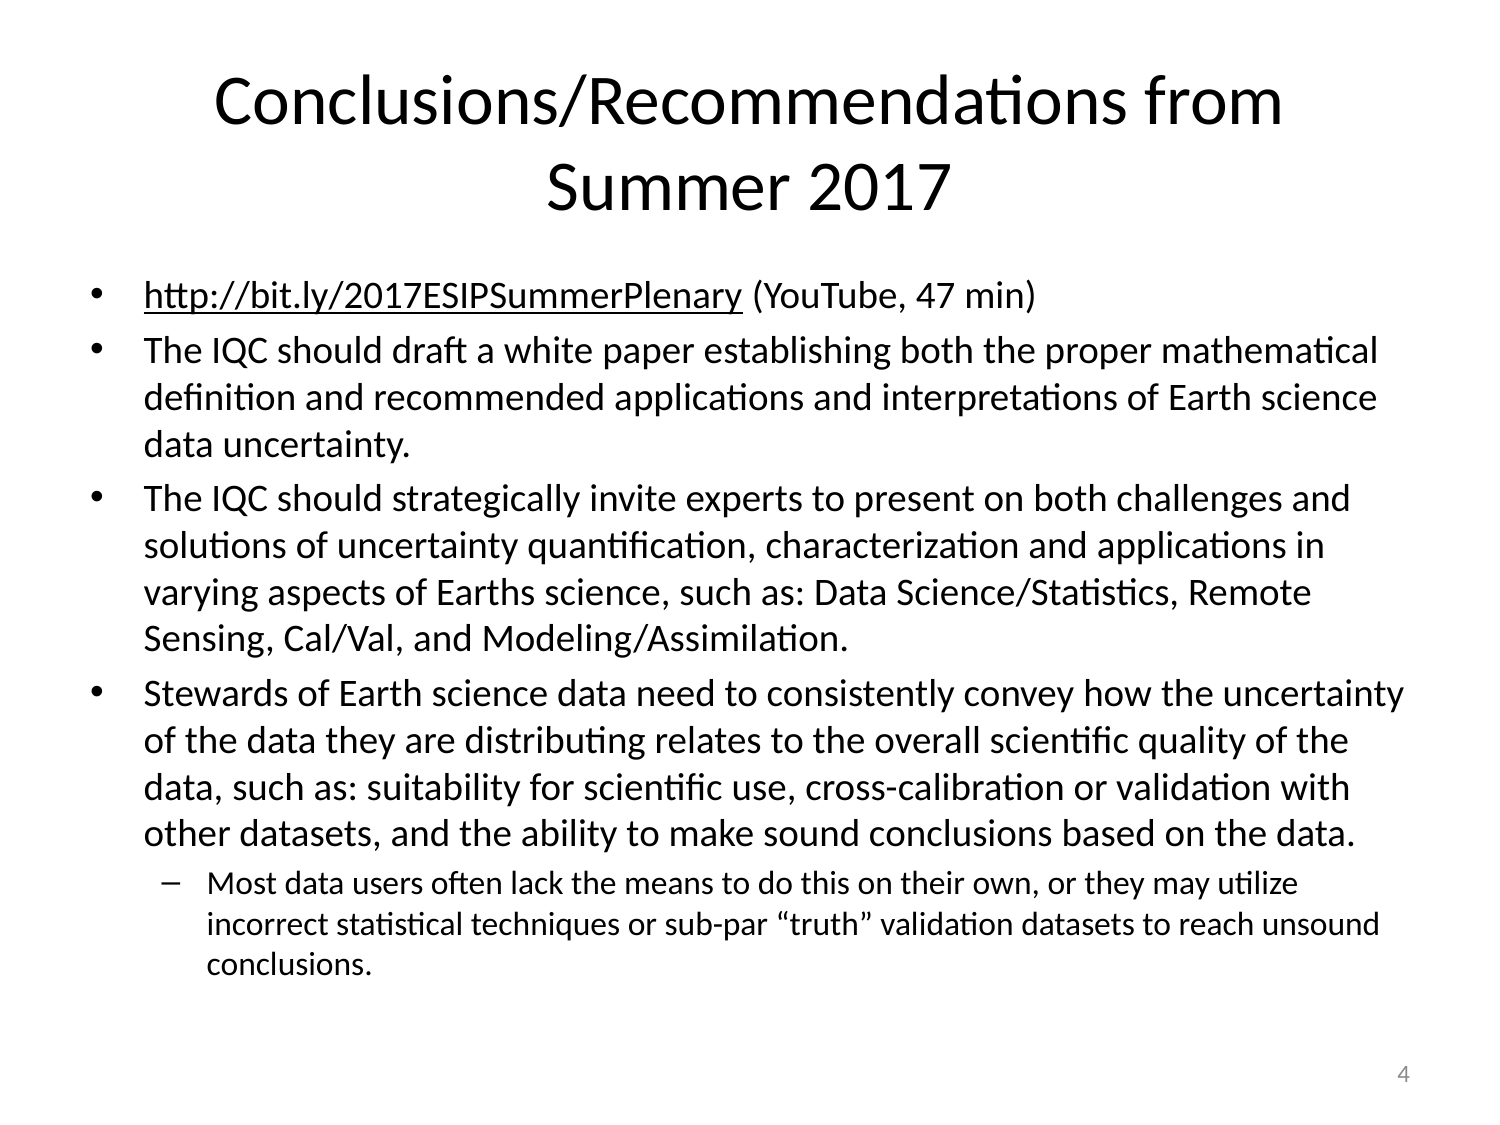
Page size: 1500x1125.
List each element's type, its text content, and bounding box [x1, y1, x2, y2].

title Conclusions/Recommendations from Summer 2017 [75, 45, 1425, 233]
slide_number 4 [1074, 1042, 1425, 1103]
list http://bit.ly/2017ESIPSummerPlenary (YouTube, 47 min) The IQC should draft a white paper establishing both the proper mathematical definition and recommended applications and interpretations of Earth science data uncertainty. The IQC should strategically invite experts to present on both challenges and solutions of uncertainty quantification, characterization and applications in varying aspects of Earths science, such as: Data Science/Statistics, Remote Sensing, Cal/Val, and Modeling/Assimilation. Stewards of Earth science data need to consistently convey how the uncertainty of the data they are distributing relates to the overall scientific quality of the data, such as: suitability for scientific use, cross-calibration or validation with other datasets, and the ability to make sound conclusions based on the data. Most data users often lack the means to do this on their own, or they may utilize incorrect statistical techniques or sub-par “truth” validation datasets to reach unsound conclusions. [75, 262, 1425, 1005]
